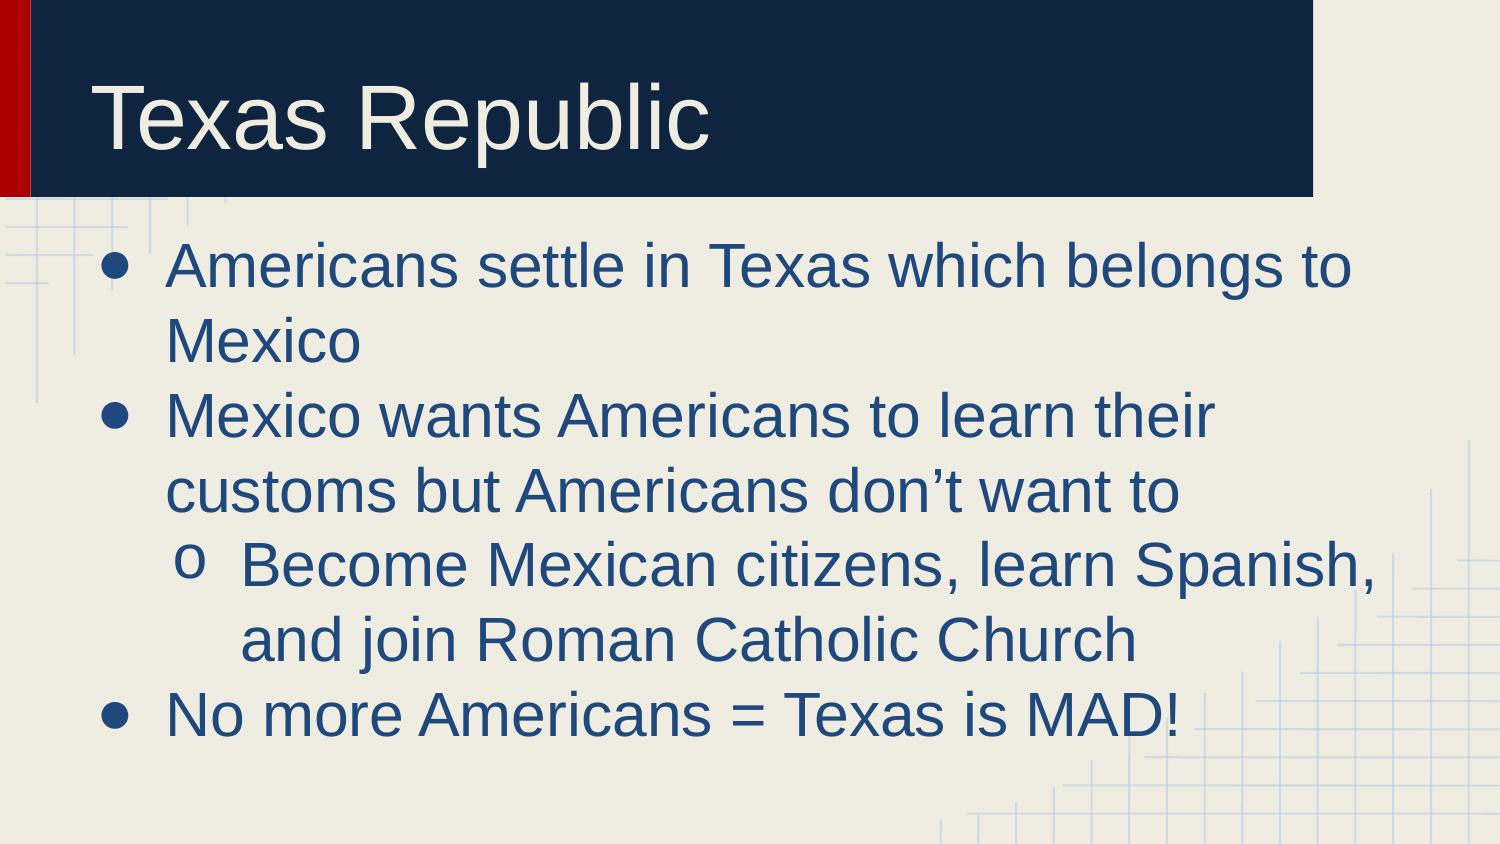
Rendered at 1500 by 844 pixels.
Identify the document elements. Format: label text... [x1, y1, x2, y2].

list Americans settle in Texas which belongs to Mexico Mexico wants Americans to learn their customs but Americans don’t want to Become Mexican citizens, learn Spanish, and join Roman Catholic Church No more Americans = Texas is MAD! [75, 209, 1425, 806]
title Texas Republic [75, 16, 1276, 183]
